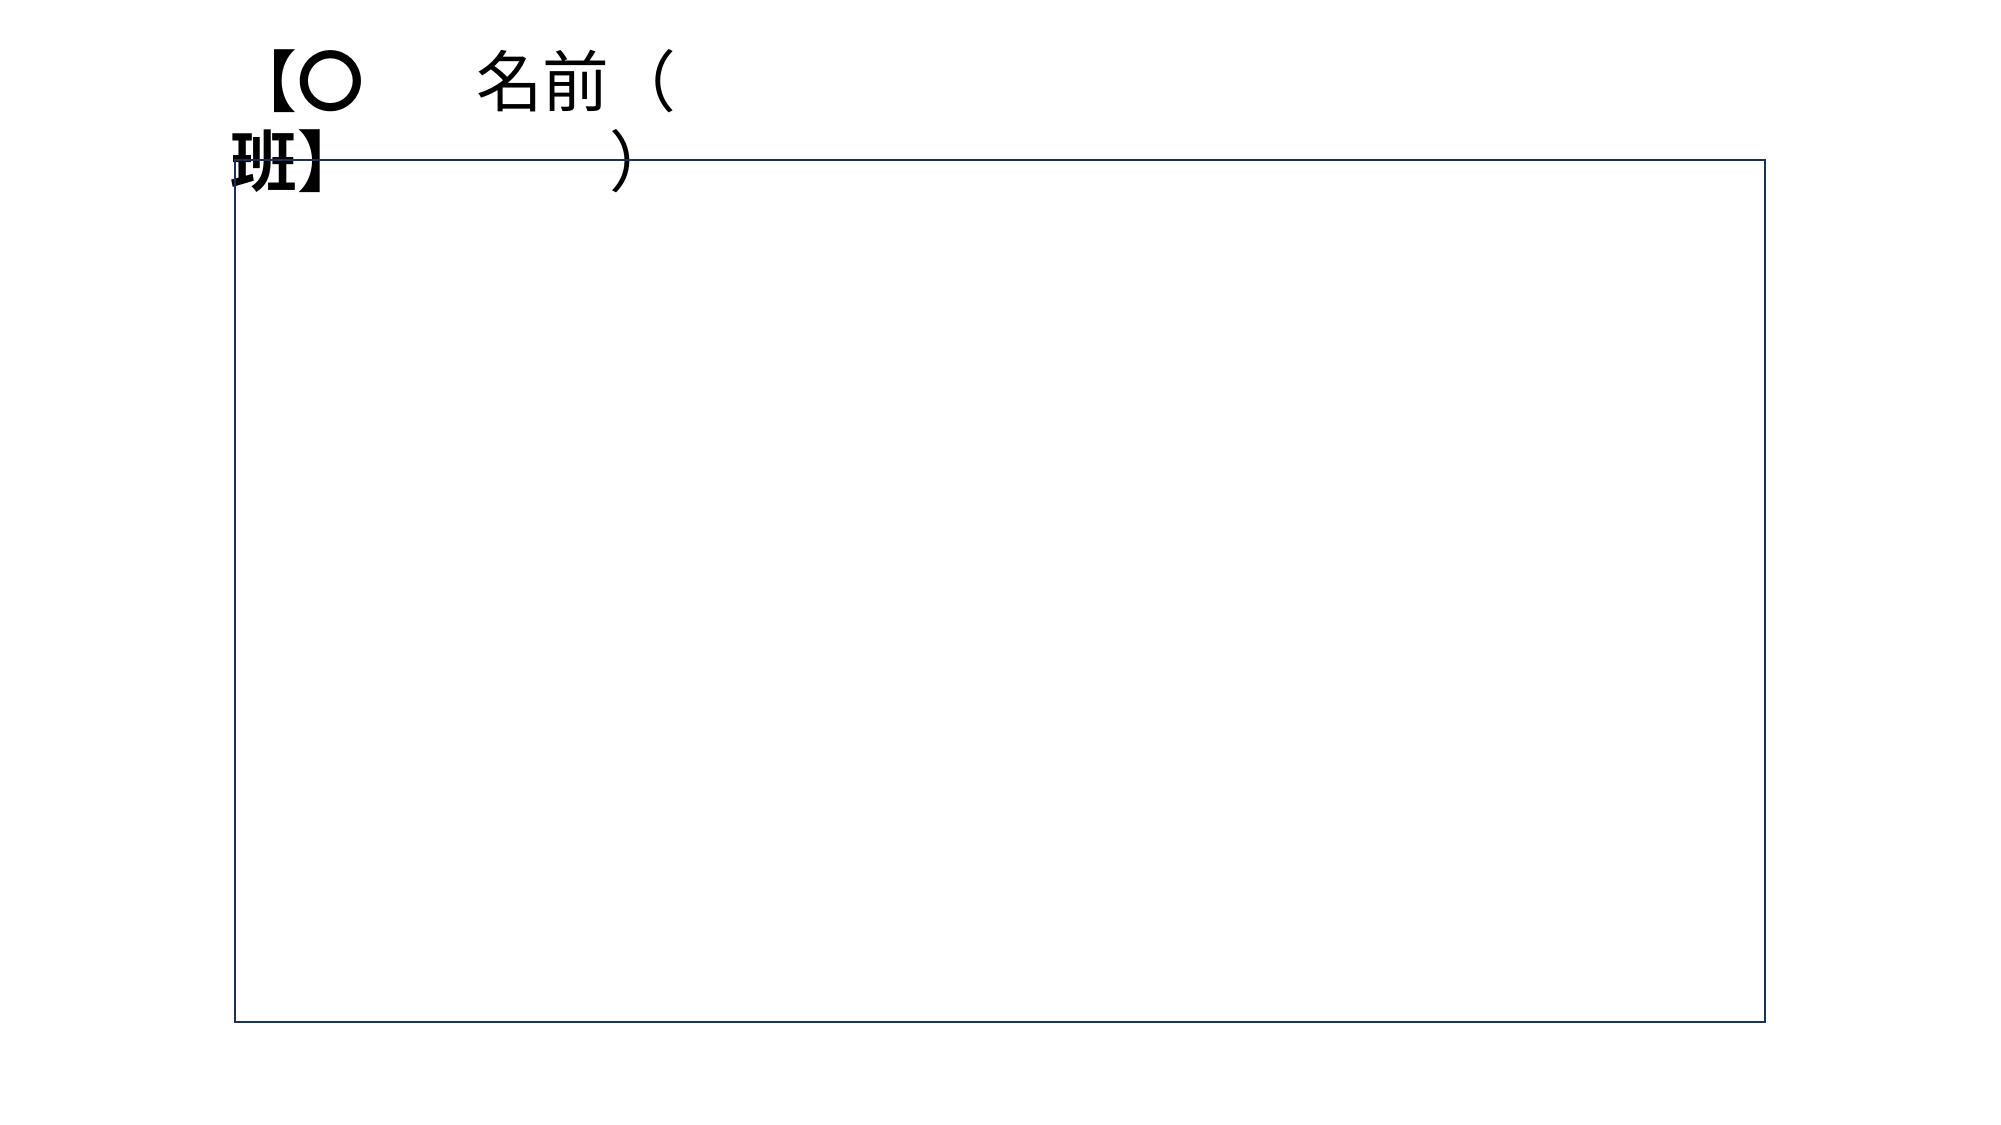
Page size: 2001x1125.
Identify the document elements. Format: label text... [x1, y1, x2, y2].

text_box 【〇班】 [216, 32, 461, 207]
text_box [234, 159, 1766, 1023]
text_box 名前（ ） [461, 32, 1083, 159]
